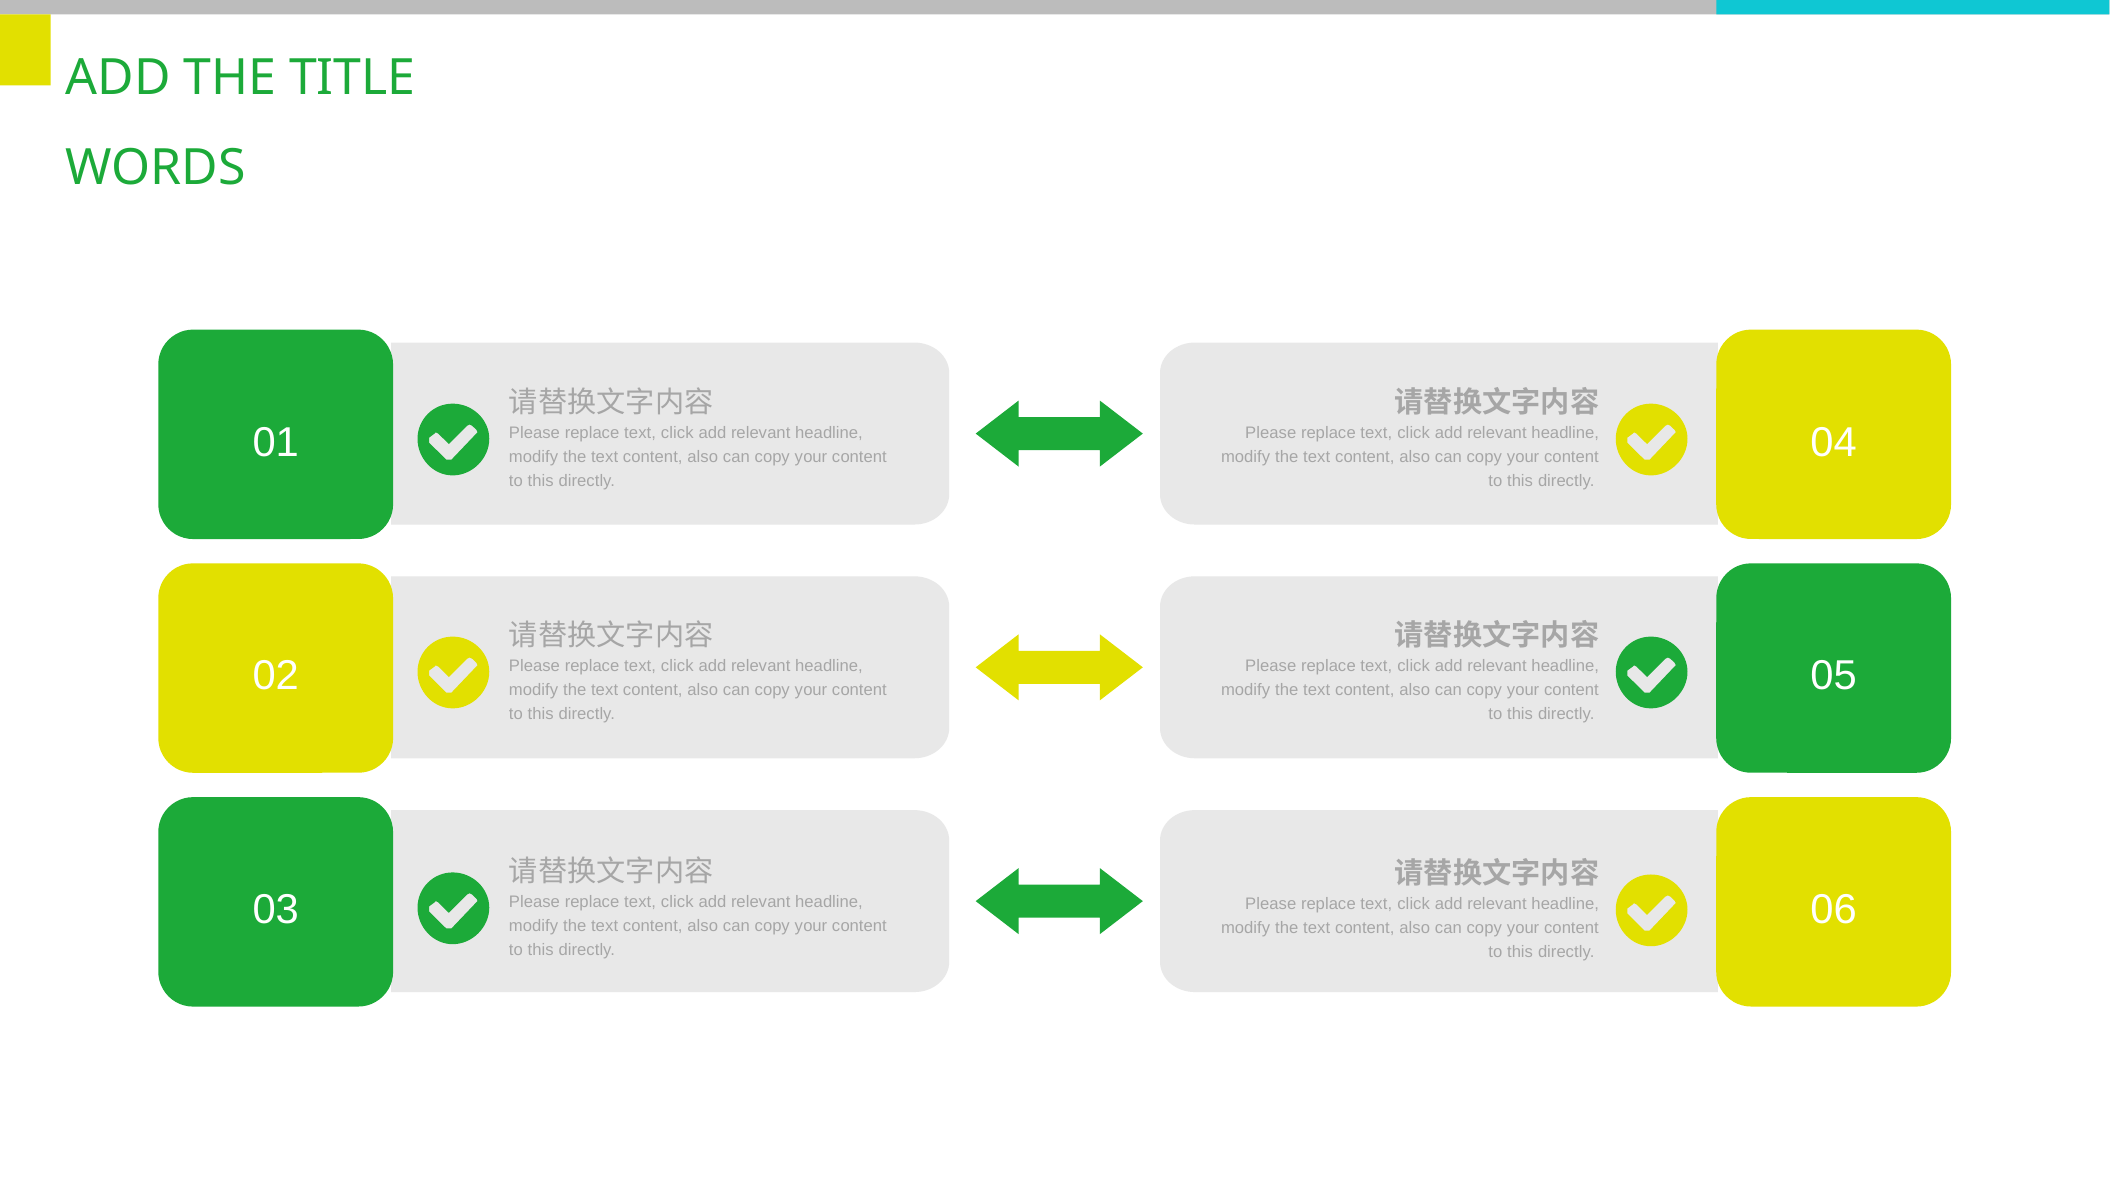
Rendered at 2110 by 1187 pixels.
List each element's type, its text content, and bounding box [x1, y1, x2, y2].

text_box [390, 341, 951, 526]
text_box [1615, 874, 1688, 947]
text_box [1158, 341, 1720, 526]
text_box 请替换文字内容 Please replace text, click add relevant headline, modify the text content, also can copy your content to this directly. [1211, 847, 1600, 961]
text_box 05 [1715, 562, 1953, 774]
text_box ADD THE TITLE WORDS [50, 7, 583, 202]
text_box [1158, 809, 1720, 994]
text_box [390, 809, 951, 994]
text_box [417, 872, 490, 945]
text_box 请替换文字内容 Please replace text, click add relevant headline, modify the text content, also can copy your content to this directly. [1211, 376, 1600, 490]
text_box 03 [157, 796, 395, 1008]
text_box 06 [1715, 796, 1953, 1008]
text_box 请替换文字内容 Please replace text, click add relevant headline, modify the text content, also can copy your content to this directly. [508, 376, 897, 490]
text_box [974, 865, 1145, 937]
text_box [974, 398, 1145, 469]
text_box 请替换文字内容 Please replace text, click add relevant headline, modify the text content, also can copy your content to this directly. [1211, 609, 1600, 723]
text_box 01 [157, 328, 395, 541]
text_box 请替换文字内容 Please replace text, click add relevant headline, modify the text content, also can copy your content to this directly. [508, 609, 897, 723]
text_box [1615, 636, 1688, 709]
text_box [390, 575, 951, 760]
text_box [974, 632, 1145, 703]
text_box [1615, 403, 1688, 476]
text_box [417, 636, 490, 709]
text_box [417, 403, 490, 476]
text_box 请替换文字内容 Please replace text, click add relevant headline, modify the text content, also can copy your content to this directly. [508, 844, 897, 959]
text_box 04 [1715, 328, 1953, 541]
text_box 02 [157, 562, 395, 774]
text_box [1158, 575, 1720, 760]
